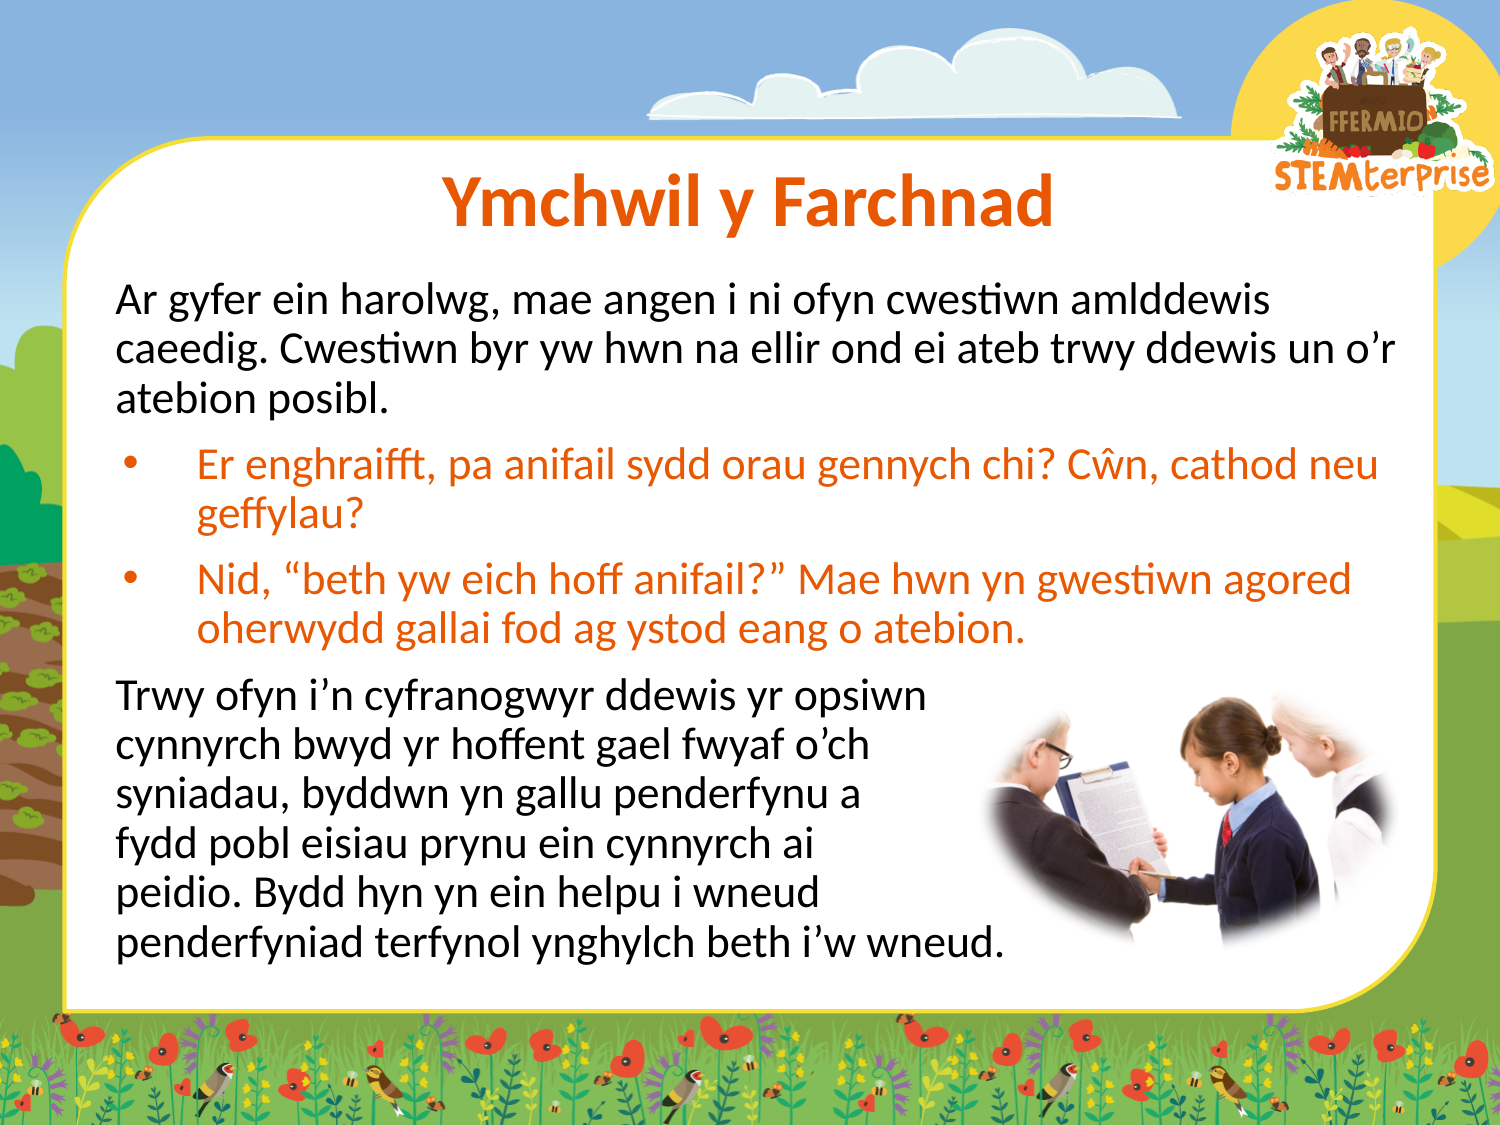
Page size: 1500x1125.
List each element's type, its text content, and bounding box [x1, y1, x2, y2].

picture [0, 0, 1500, 1125]
title Ymchwil y Farchnad [218, 137, 1282, 256]
list Ar gyfer ein harolwg, mae angen i ni ofyn cwestiwn amlddewis caeedig. Cwestiwn byr yw hwn na ellir ond ei ateb trwy ddewis un o’r atebion posibl. Er enghraifft, pa anifail sydd orau gennych chi? Cŵn, cathod neu geffylau? Nid, “beth yw eich hoff anifail?” Mae hwn yn gwestiwn agored oherwydd gallai fod ag ystod eang o atebion. Trwy ofyn i’n cyfranogwyr ddewis yr opsiwn cynnyrch bwyd yr hoffent gael fwyaf o’ch syniadau, byddwn yn gallu penderfynu a fydd pobl eisiau prynu ein cynnyrch ai peidio. Bydd hyn yn ein helpu i wneud penderfyniad terfynol ynghylch beth i’w wneud. [100, 267, 1424, 965]
